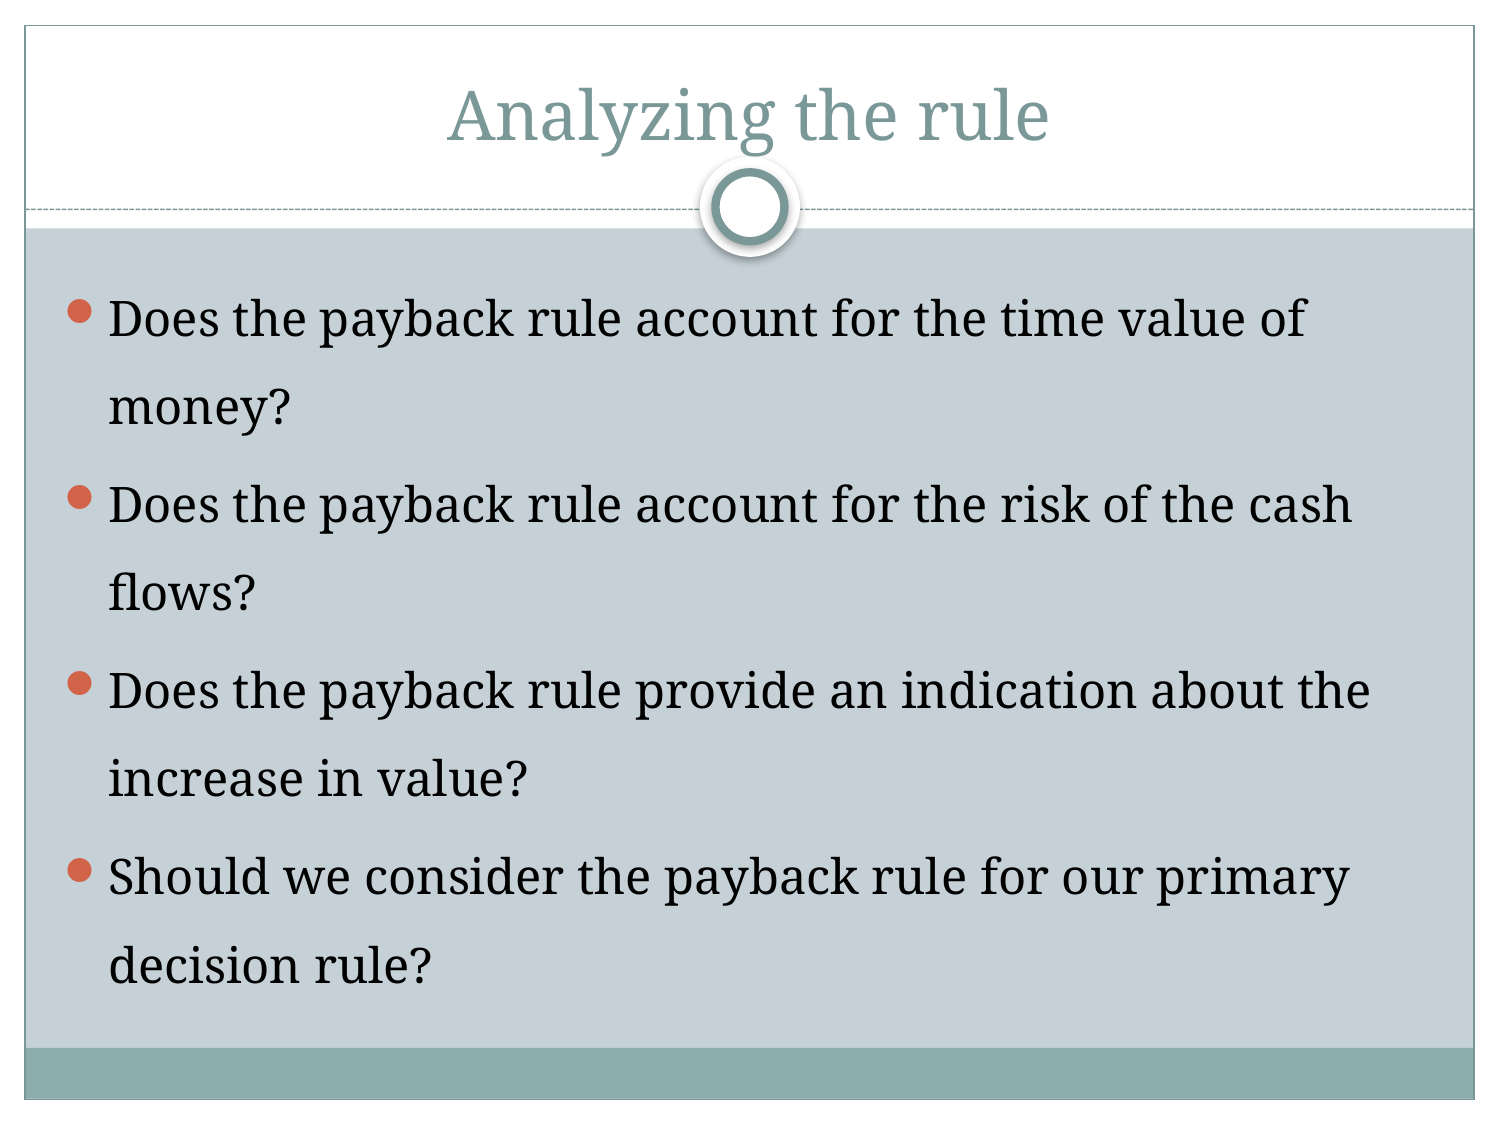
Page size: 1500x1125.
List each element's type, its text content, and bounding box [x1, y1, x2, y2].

title Analyzing the rule [49, 37, 1450, 162]
list Does the payback rule account for the time value of money? Does the payback rule account for the risk of the cash flows? Does the payback rule provide an indication about the increase in value? Should we consider the payback rule for our primary decision rule? [49, 250, 1445, 1001]
